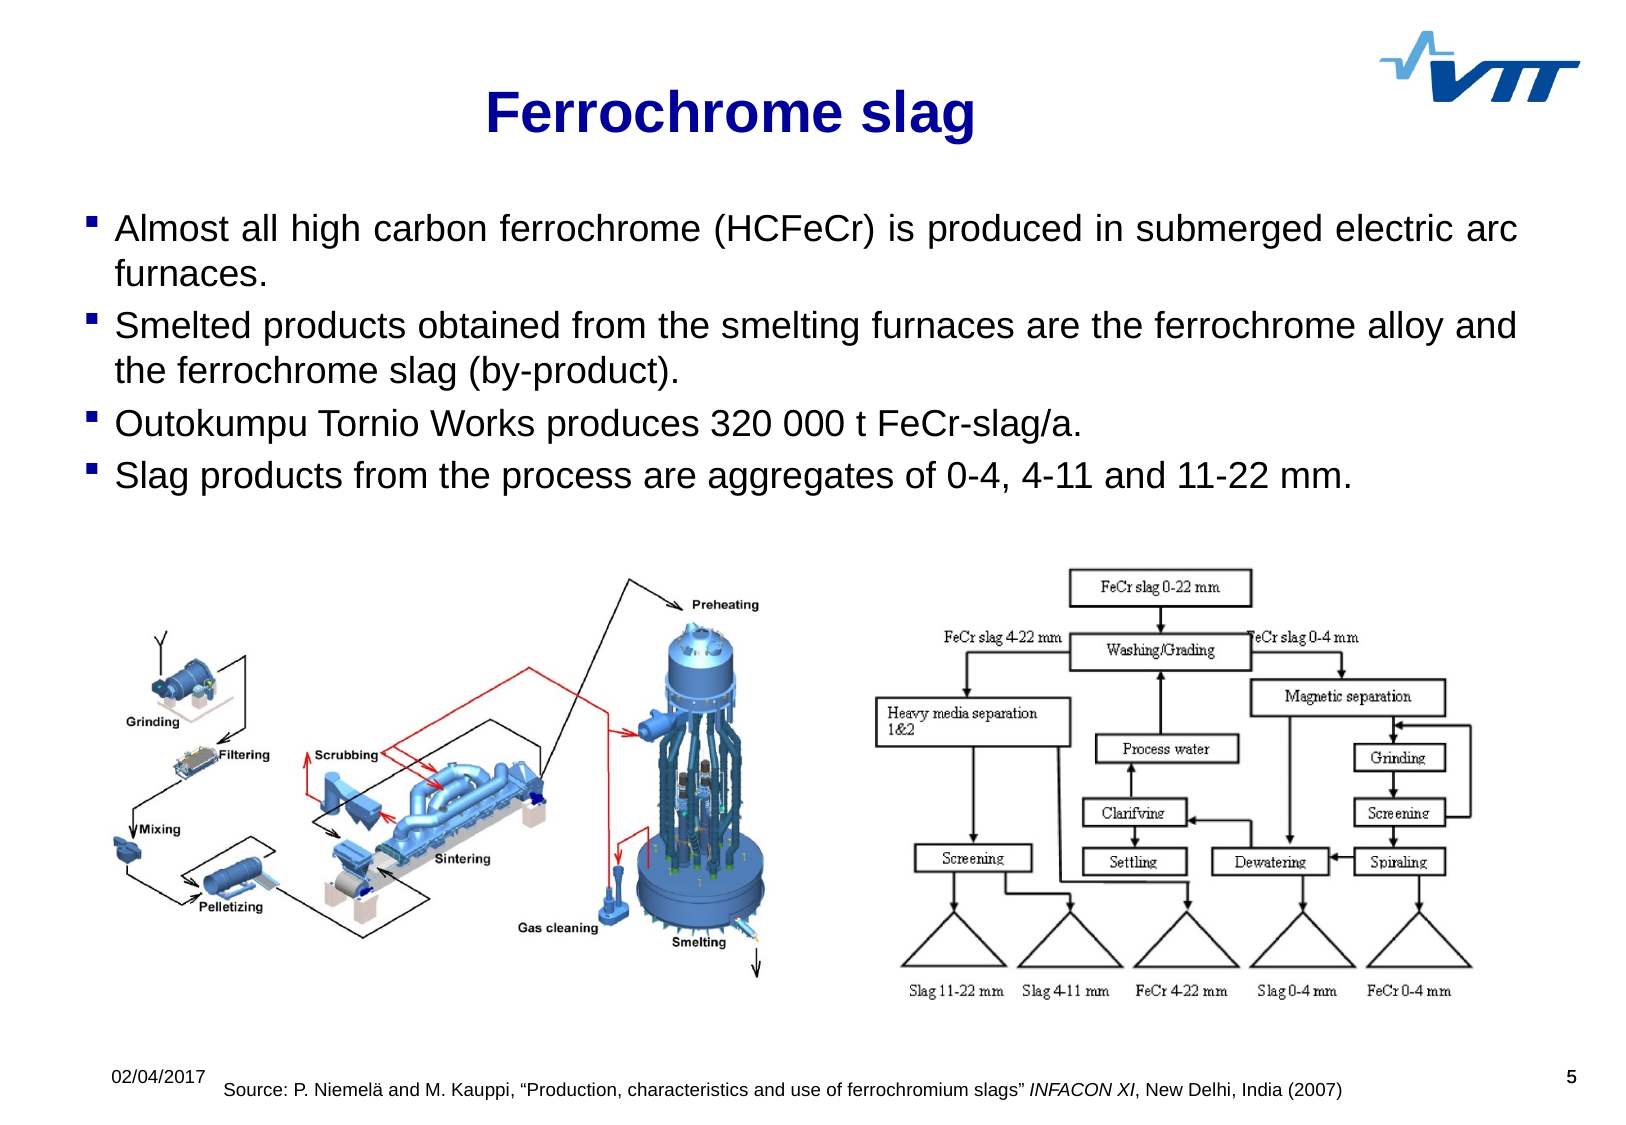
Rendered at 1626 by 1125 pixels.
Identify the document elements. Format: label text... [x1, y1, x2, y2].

footer Source: P. Niemelä and M. Kauppi, “Production, characteristics and use of ferrochromium slags” INFACON XI, New Delhi, India (2007) [32, 1070, 1534, 1125]
picture [1379, 30, 1581, 102]
picture [56, 568, 823, 982]
picture [833, 526, 1539, 1000]
title Ferrochrome slag [469, 66, 1492, 196]
list Almost all high carbon ferrochrome (HCFeCr) is produced in submerged electric arc furnaces. Smelted products obtained from the smelting furnaces are the ferrochrome alloy and the ferrochrome slag (by-product). Outokumpu Tornio Works produces 320 000 t FeCr-slag/a. Slag products from the process are aggregates of 0-4, 4-11 and 11-22 mm. [68, 196, 1534, 573]
